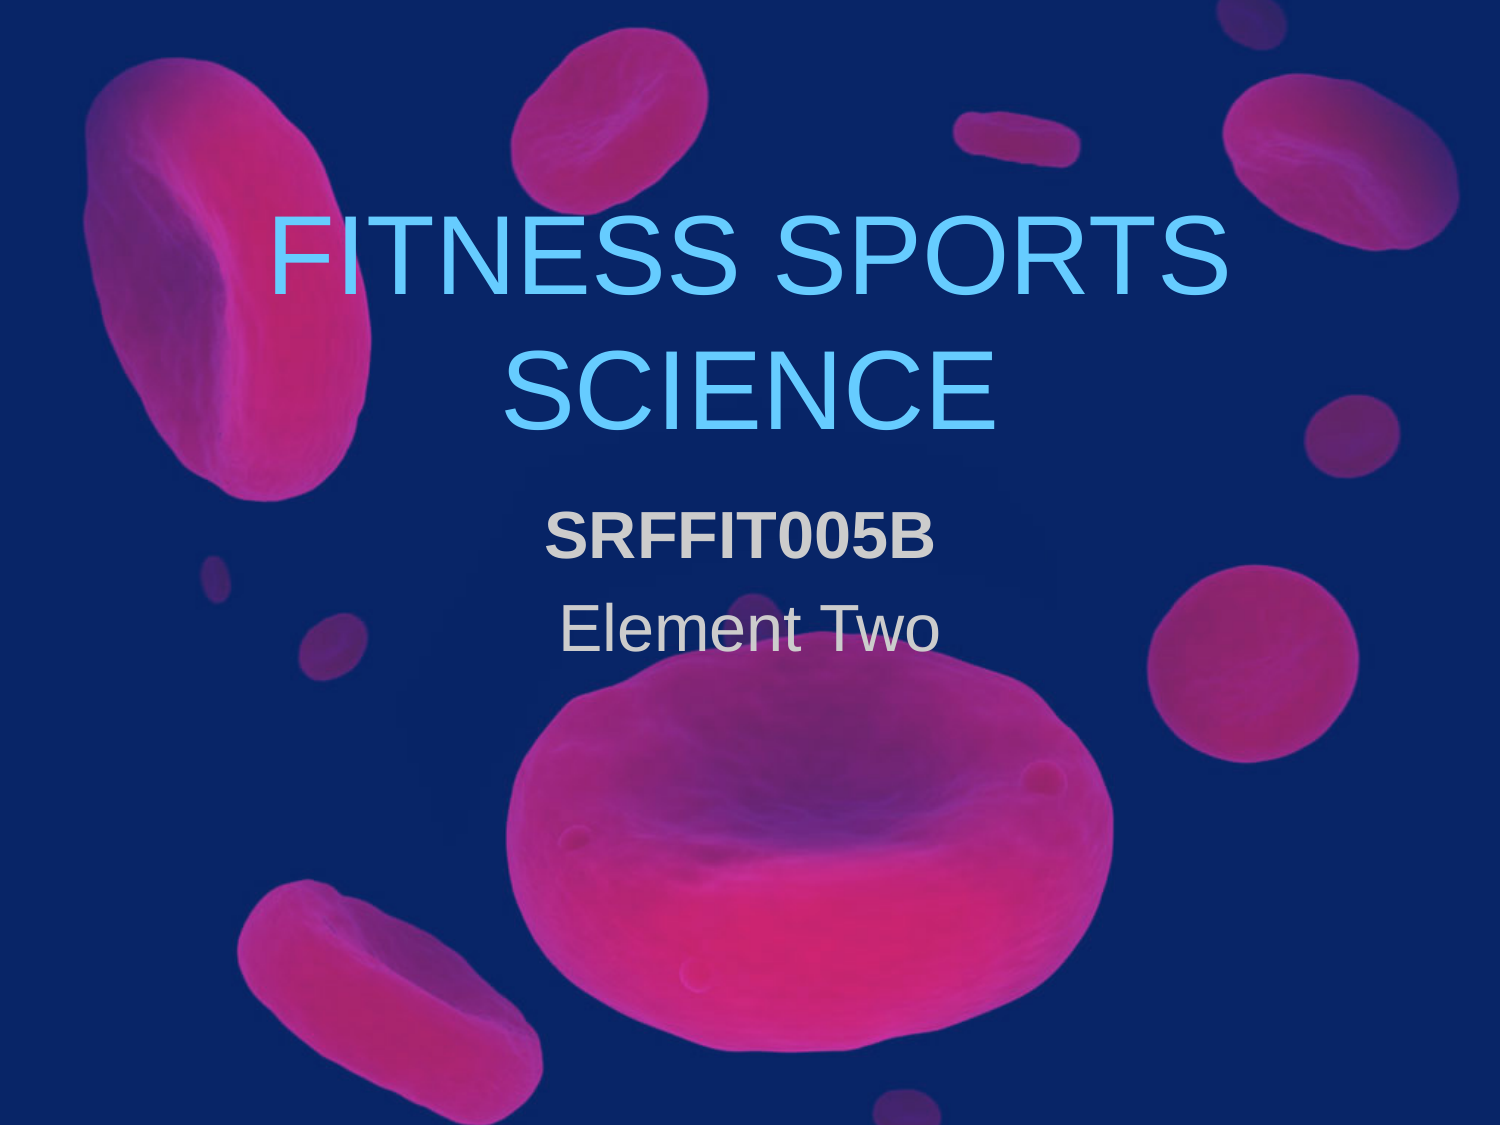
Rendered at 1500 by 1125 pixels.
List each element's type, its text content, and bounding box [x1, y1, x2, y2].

subtitle SRFFIT005B Element Two [224, 484, 1276, 773]
title FITNESS SPORTS SCIENCE [112, 196, 1388, 438]
picture [0, 0, 1500, 1125]
